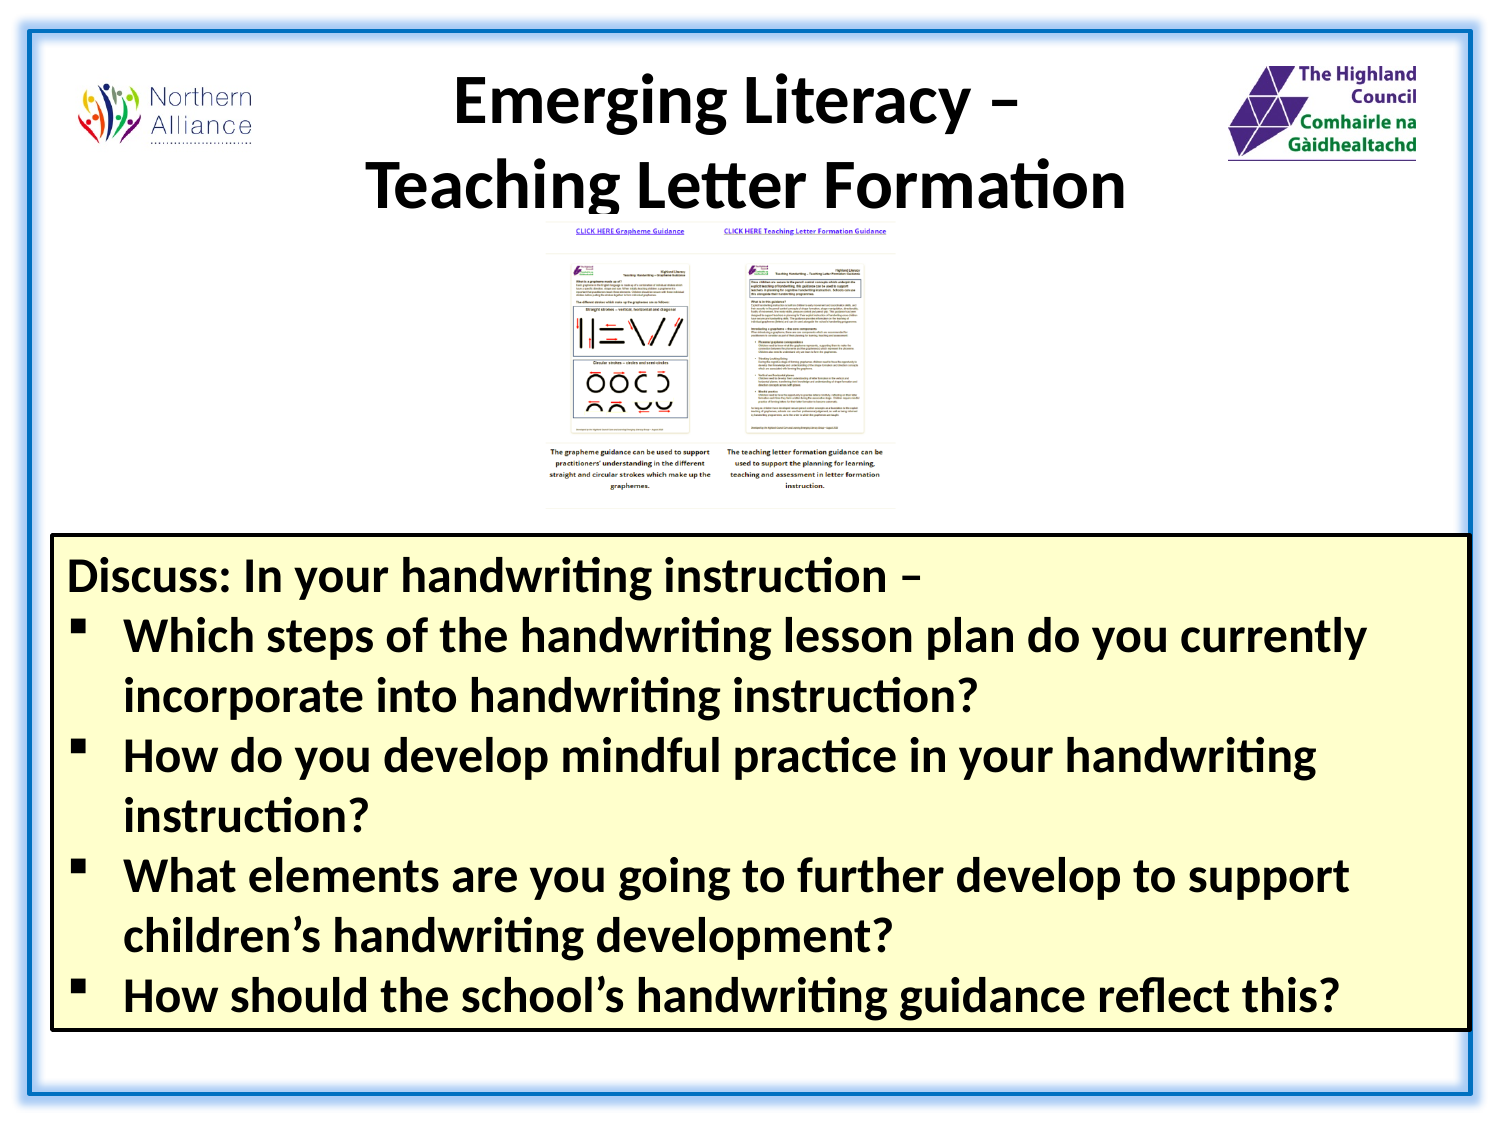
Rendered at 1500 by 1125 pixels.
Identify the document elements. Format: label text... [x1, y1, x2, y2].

picture [64, 63, 267, 158]
text_box [27, 29, 1473, 1096]
picture [1227, 66, 1416, 162]
picture [538, 214, 902, 513]
text_box Discuss: In your handwriting instruction – Which steps of the handwriting lesson plan do you currently incorporate into handwriting instruction? How do you develop mindful practice in your handwriting instruction? What elements are you going to further develop to support children’s handwriting development? How should the school’s handwriting guidance reflect this? [50, 533, 1472, 1032]
